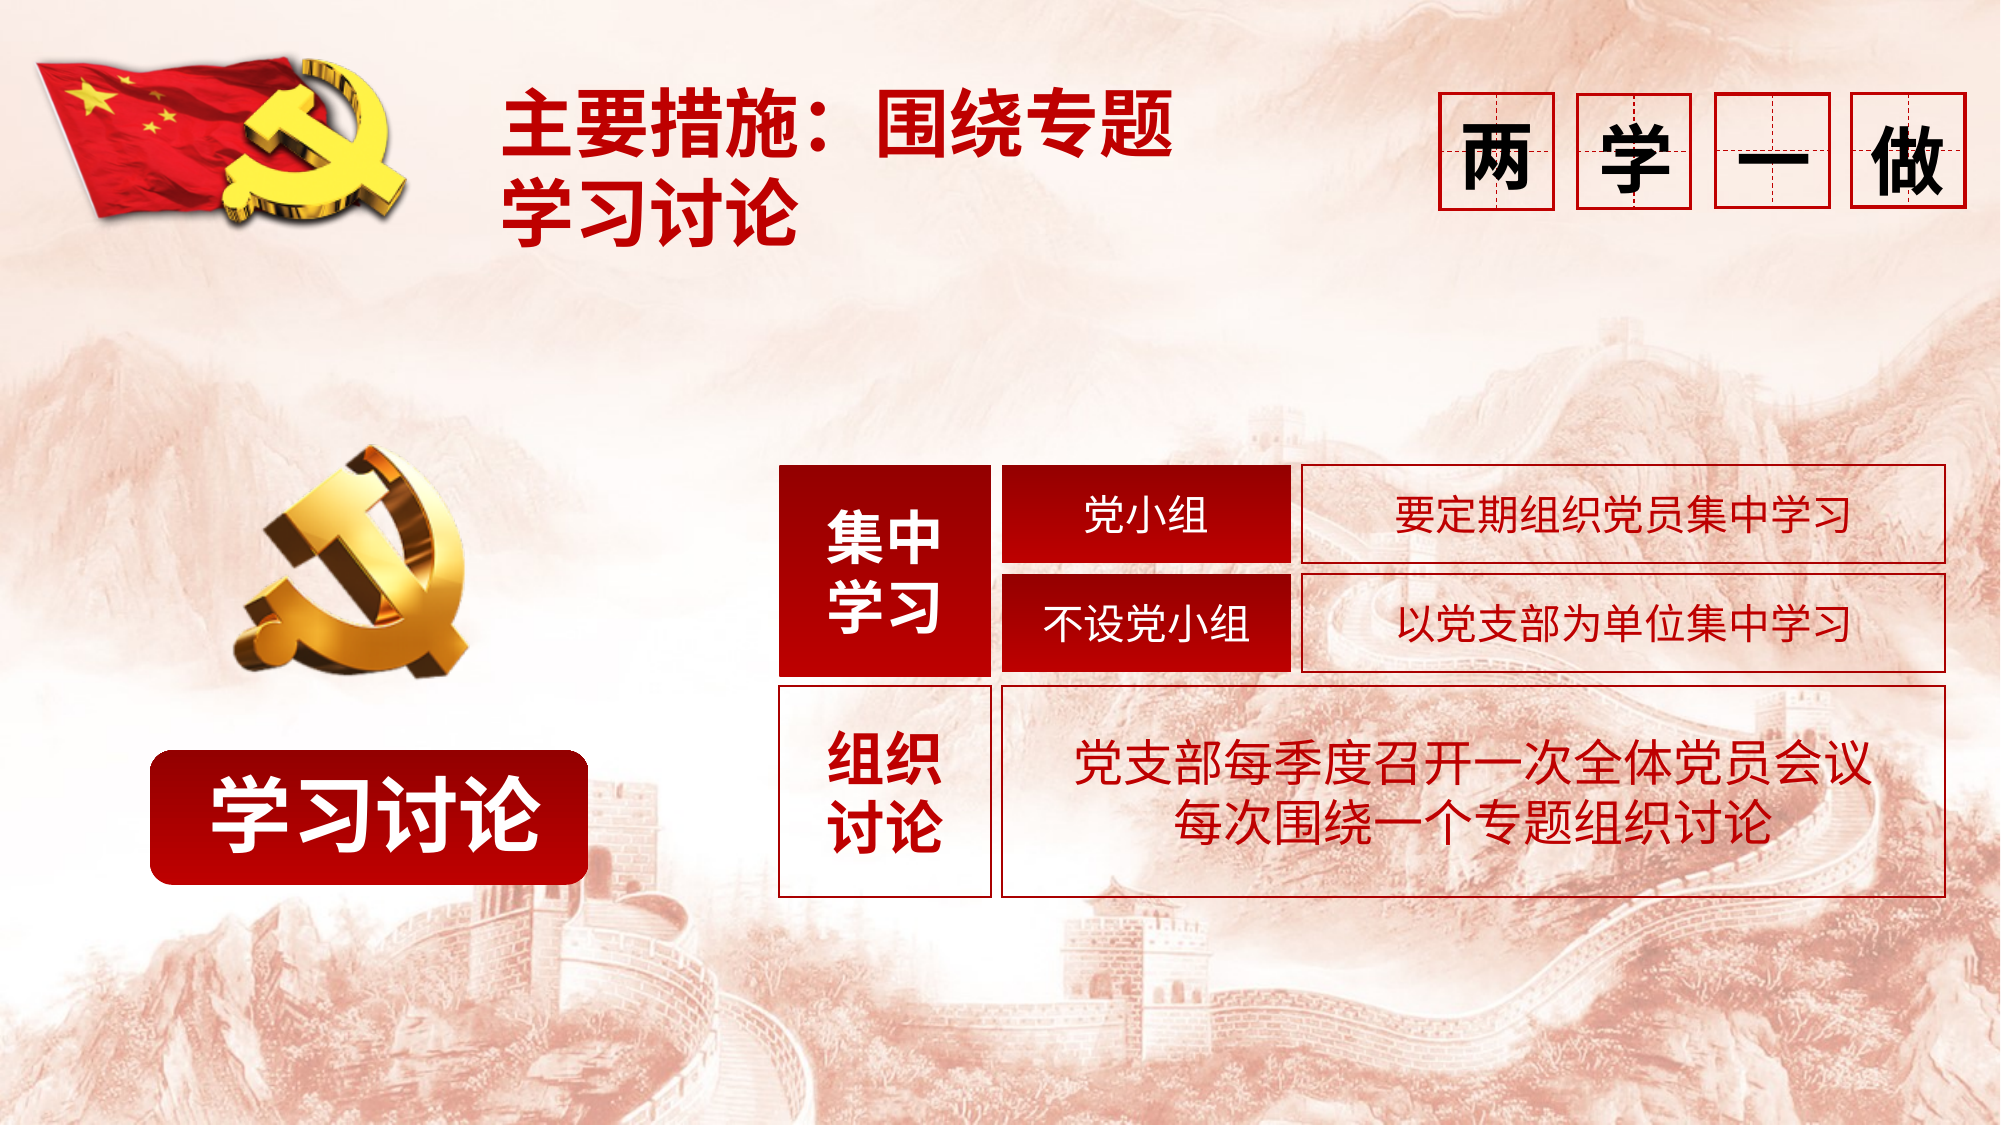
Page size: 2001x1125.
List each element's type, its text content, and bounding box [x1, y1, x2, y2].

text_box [1577, 94, 1691, 209]
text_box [1440, 93, 1554, 210]
text_box 主要措施：围绕专题学习讨论 [484, 68, 1222, 152]
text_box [1715, 93, 1830, 208]
text_box 要定期组织党员集中学习 [1301, 464, 1946, 564]
text_box 党小组 [1001, 464, 1292, 564]
text_box 集中 学习 [778, 464, 992, 678]
text_box 组织 讨论 [778, 685, 992, 898]
text_box 以党支部为单位集中学习 [1301, 573, 1946, 673]
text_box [1851, 93, 1966, 208]
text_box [149, 750, 589, 885]
picture [0, 0, 2001, 1125]
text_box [29, 49, 414, 235]
text_box 不设党小组 [1001, 573, 1292, 673]
text_box 党支部每季度召开一次全体党员会议 每次围绕一个专题组织讨论 [1001, 685, 1946, 898]
